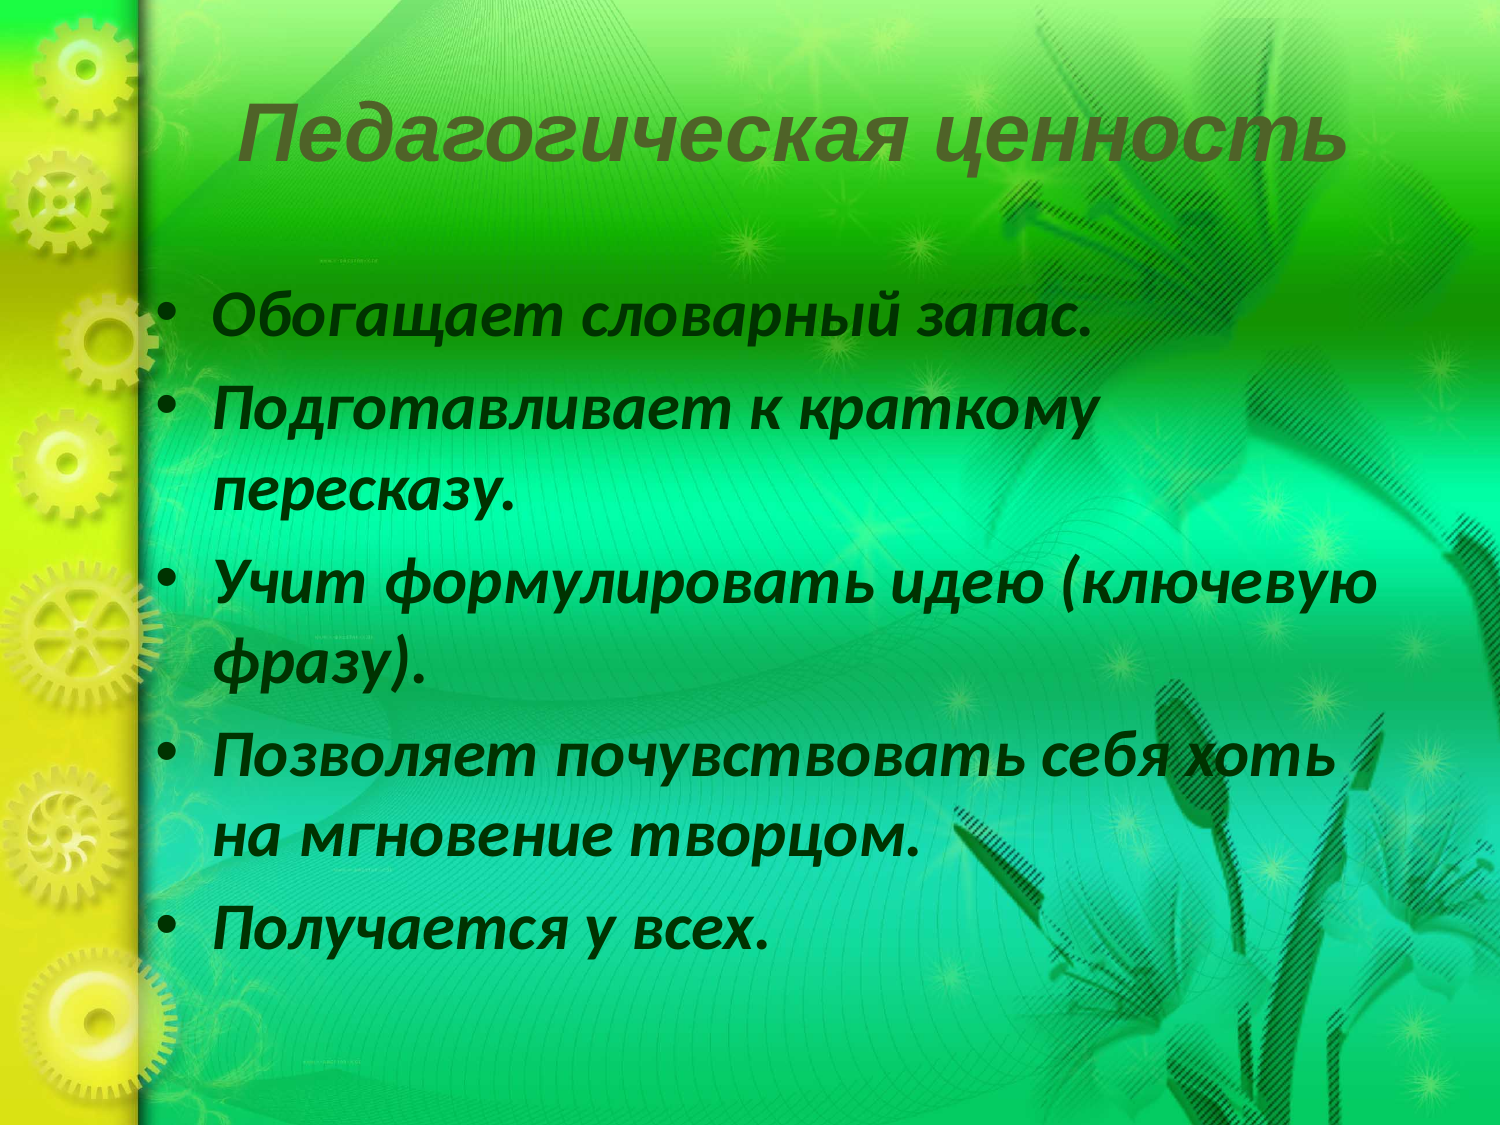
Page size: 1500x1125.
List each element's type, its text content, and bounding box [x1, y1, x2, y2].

list Обогащает словарный запас. Подготавливает к краткому пересказу. Учит формулировать идею (ключевую фразу). Позволяет почувствовать себя хоть на мгновение творцом. Получается у всех. [140, 262, 1426, 1006]
picture [0, 0, 1500, 1125]
text_box Педагогическая ценность [222, 70, 1442, 186]
